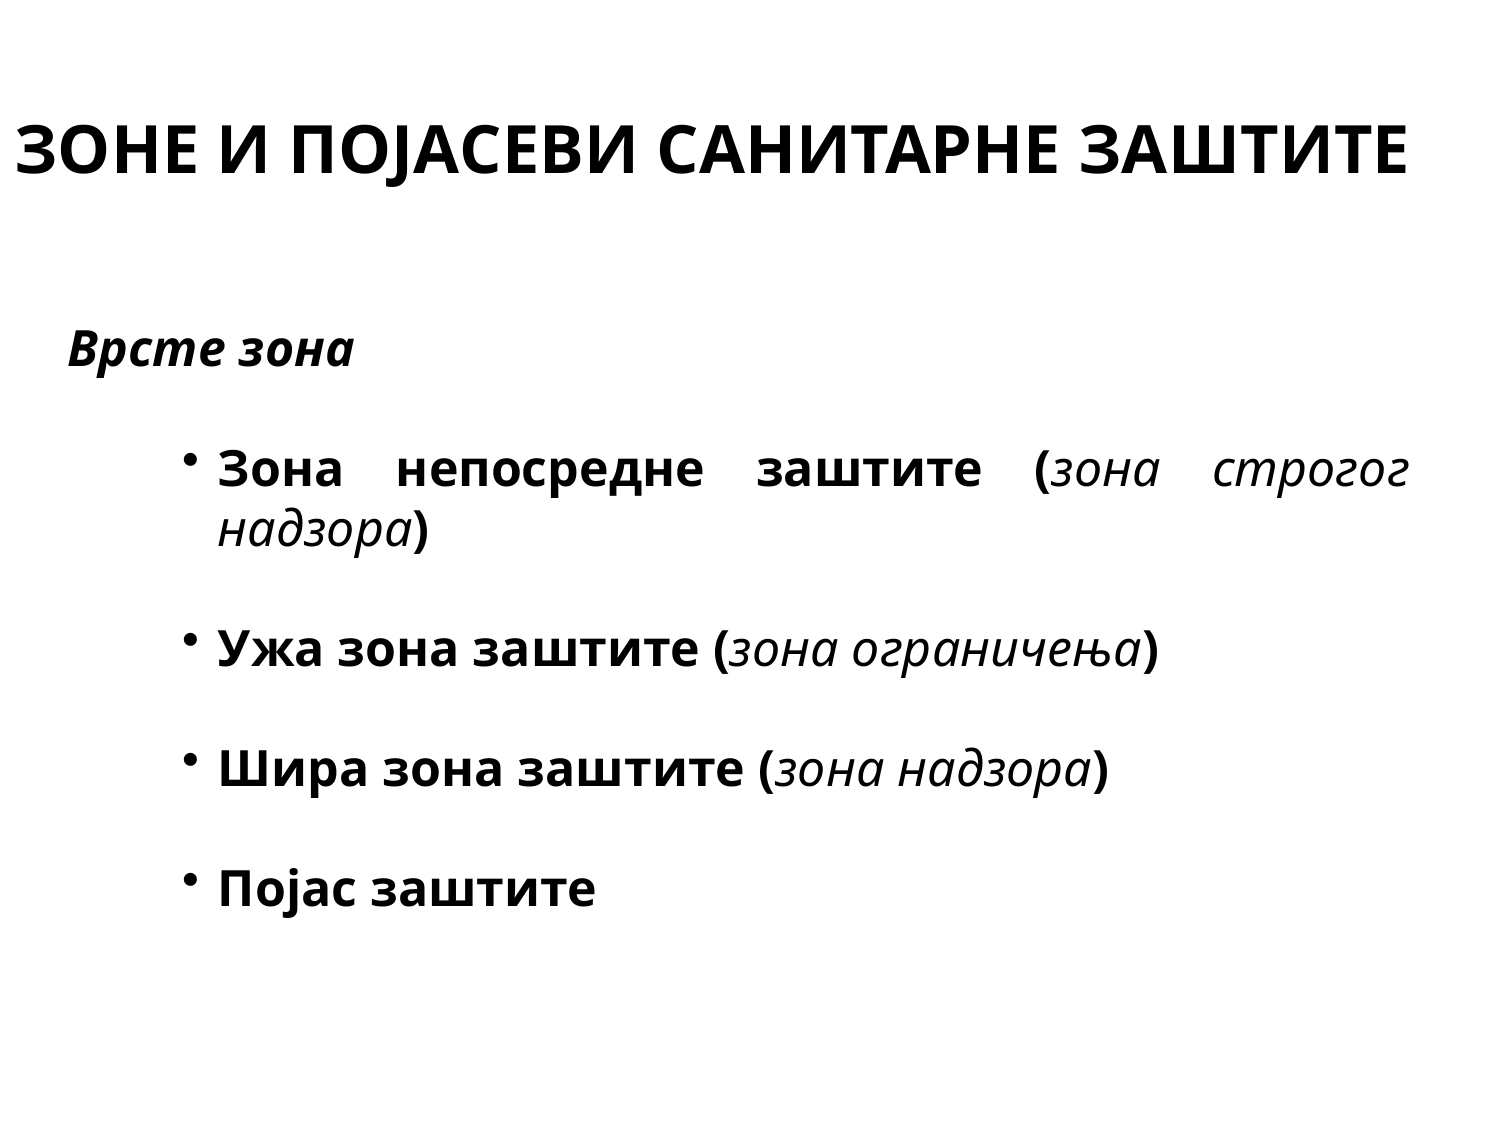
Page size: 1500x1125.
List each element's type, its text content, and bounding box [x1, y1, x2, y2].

text_box Врсте зона Зона непосредне заштите (зона строгог надзора) Ужа зона заштите (зона ограничења) Шира зона заштите (зона надзора) Појас заштите [53, 308, 1425, 1009]
text_box ЗОНЕ И ПОЈАСЕВИ САНИТАРНЕ ЗАШТИТЕ [0, 99, 1500, 195]
